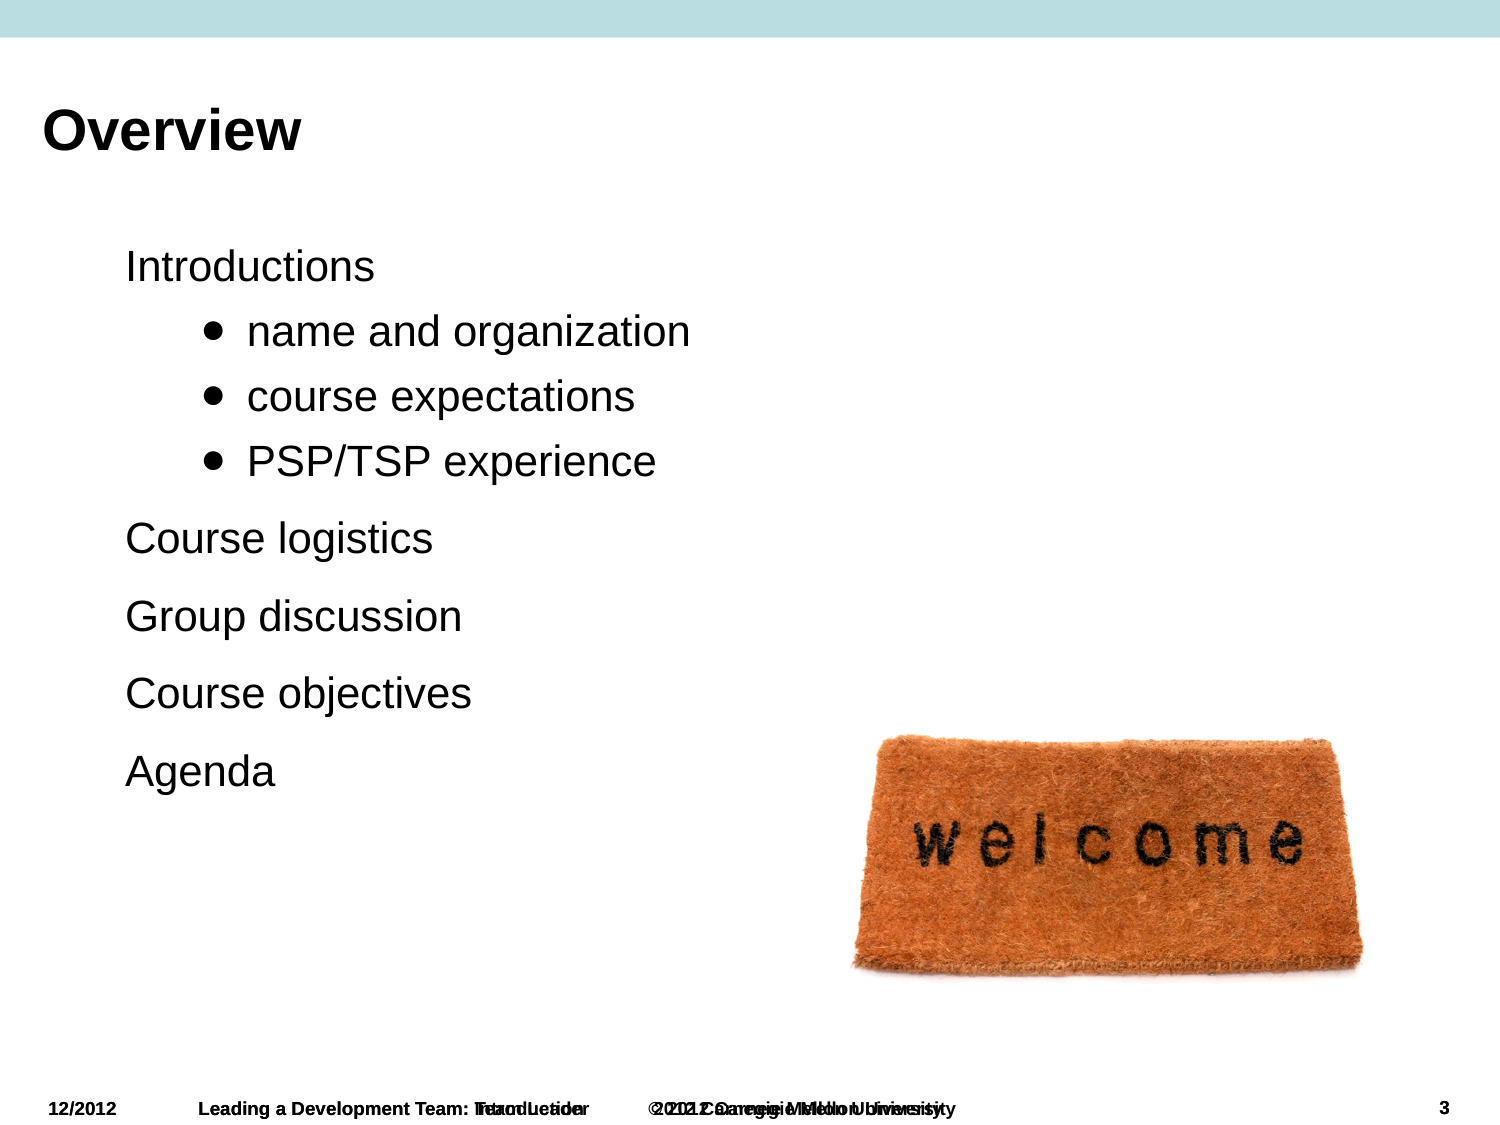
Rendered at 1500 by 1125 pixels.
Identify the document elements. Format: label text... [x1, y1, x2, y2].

title Overview [42, 105, 1438, 163]
picture [837, 724, 1379, 985]
list Introductions name and organization course expectations PSP/TSP experience Course logistics Group discussion Course objectives Agenda [125, 237, 1437, 1000]
